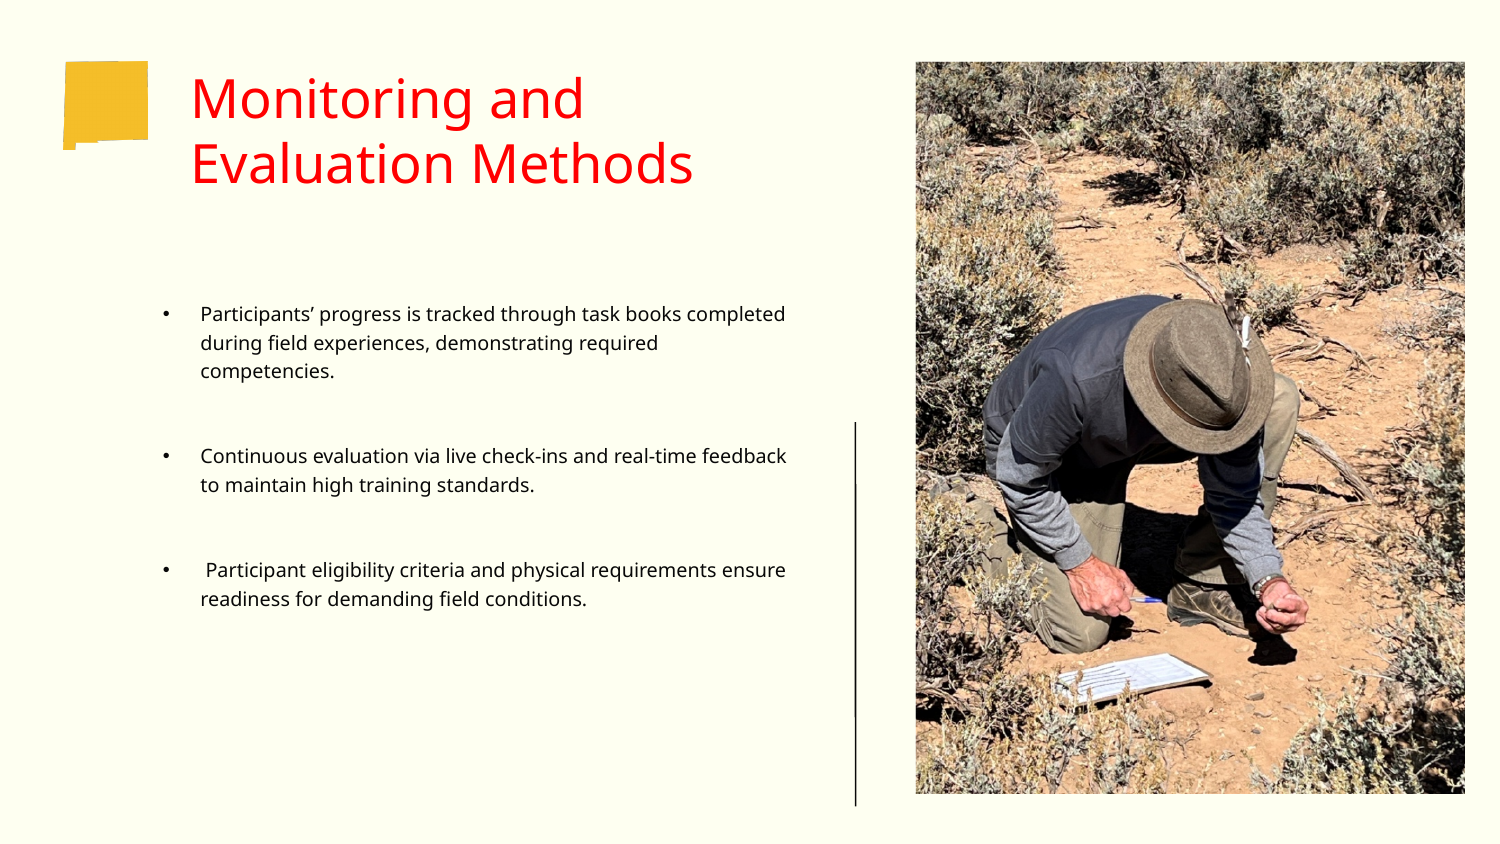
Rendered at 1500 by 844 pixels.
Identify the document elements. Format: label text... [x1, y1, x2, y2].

picture [62, 61, 149, 150]
list Participants’ progress is tracked through task books completed during field experiences, demonstrating required competencies. Continuous evaluation via live check-ins and real-time feedback to maintain high training standards. Participant eligibility criteria and physical requirements ensure readiness for demanding field conditions. [147, 281, 805, 629]
title Monitoring and Evaluation Methods [175, 48, 832, 231]
picture [824, 62, 1500, 793]
